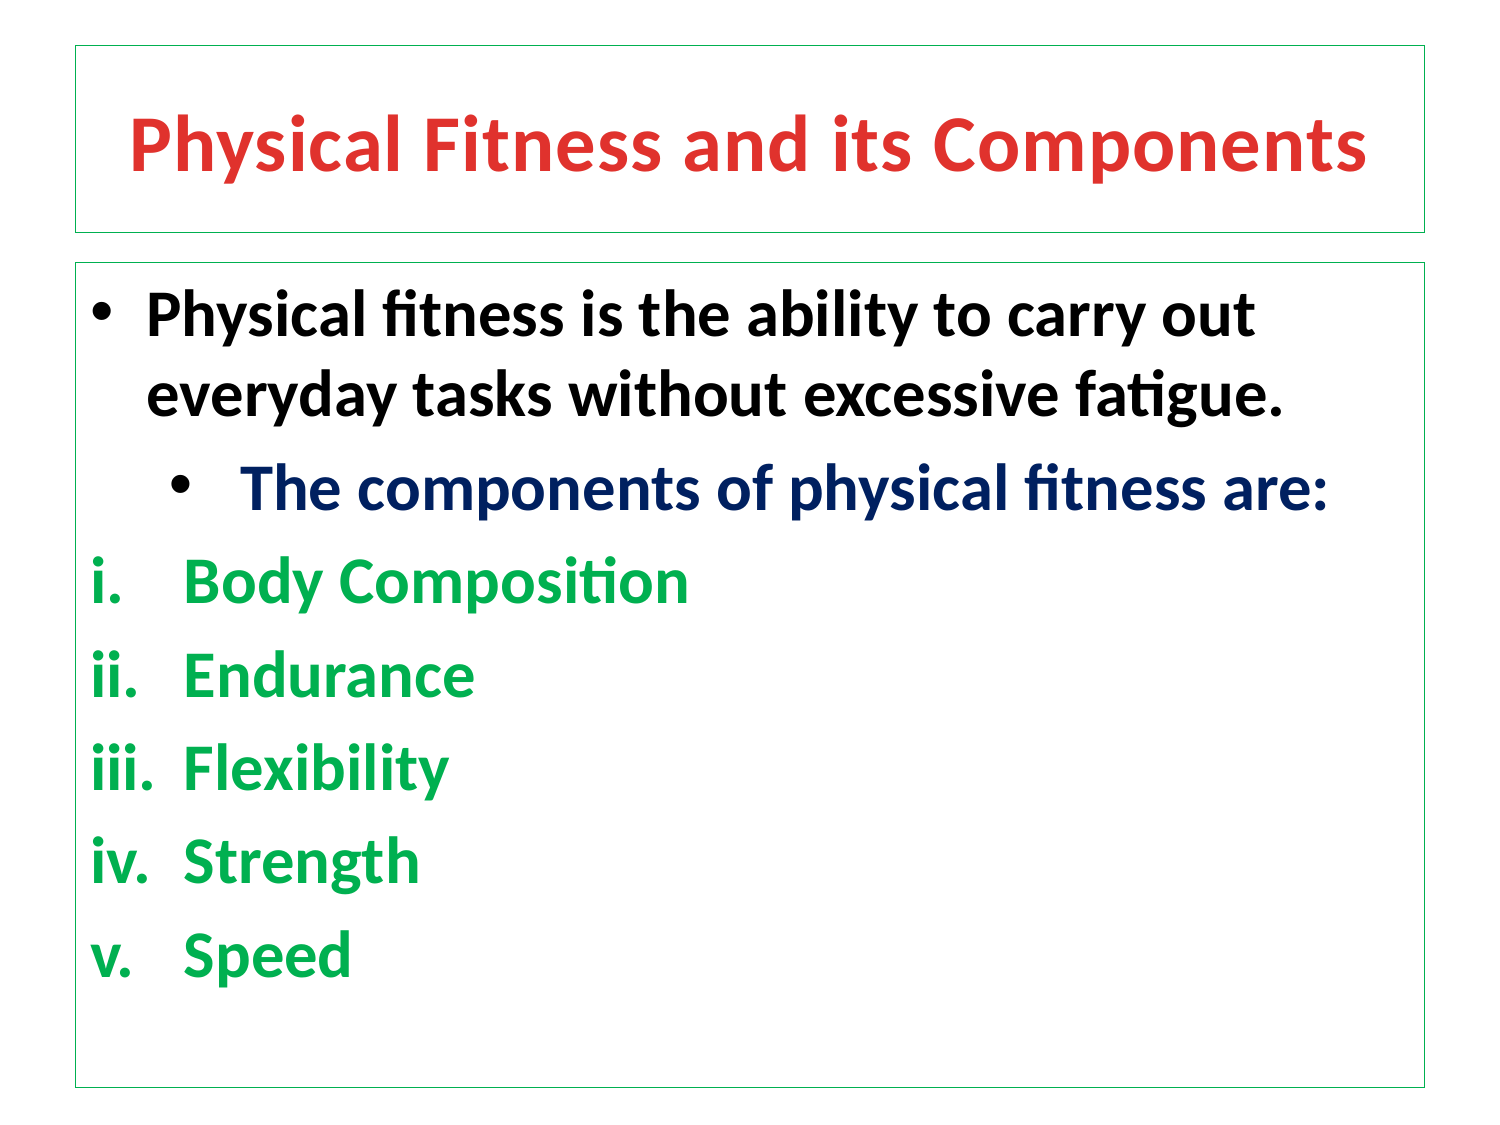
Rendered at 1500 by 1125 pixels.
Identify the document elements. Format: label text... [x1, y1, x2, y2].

list Physical fitness is the ability to carry out everyday tasks without excessive fatigue. The components of physical fitness are: Body Composition Endurance Flexibility Strength Speed [75, 262, 1425, 1088]
title Physical Fitness and its Components [75, 45, 1425, 233]
